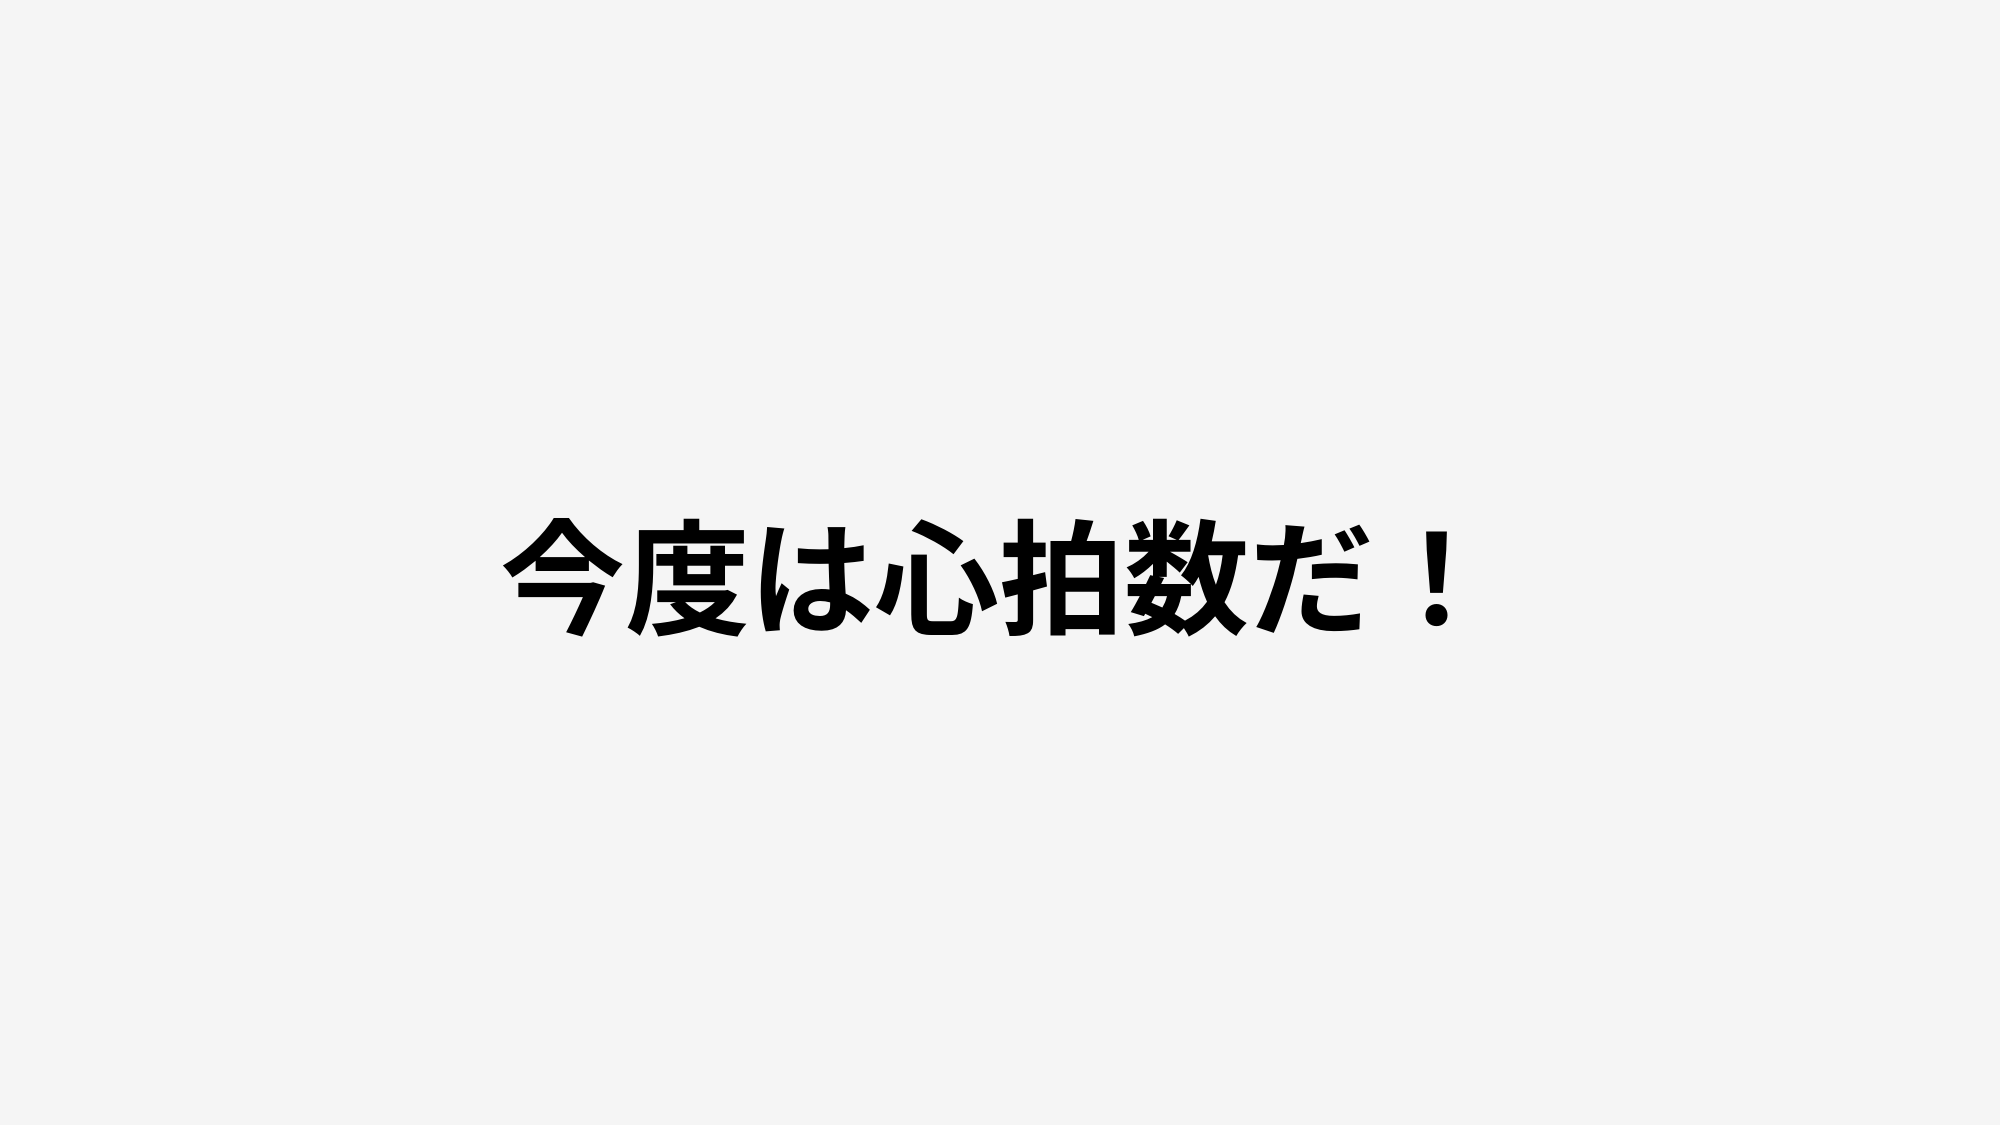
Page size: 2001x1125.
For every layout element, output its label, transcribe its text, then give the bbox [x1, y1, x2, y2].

title 今度は心拍数だ！ [249, 271, 1750, 880]
